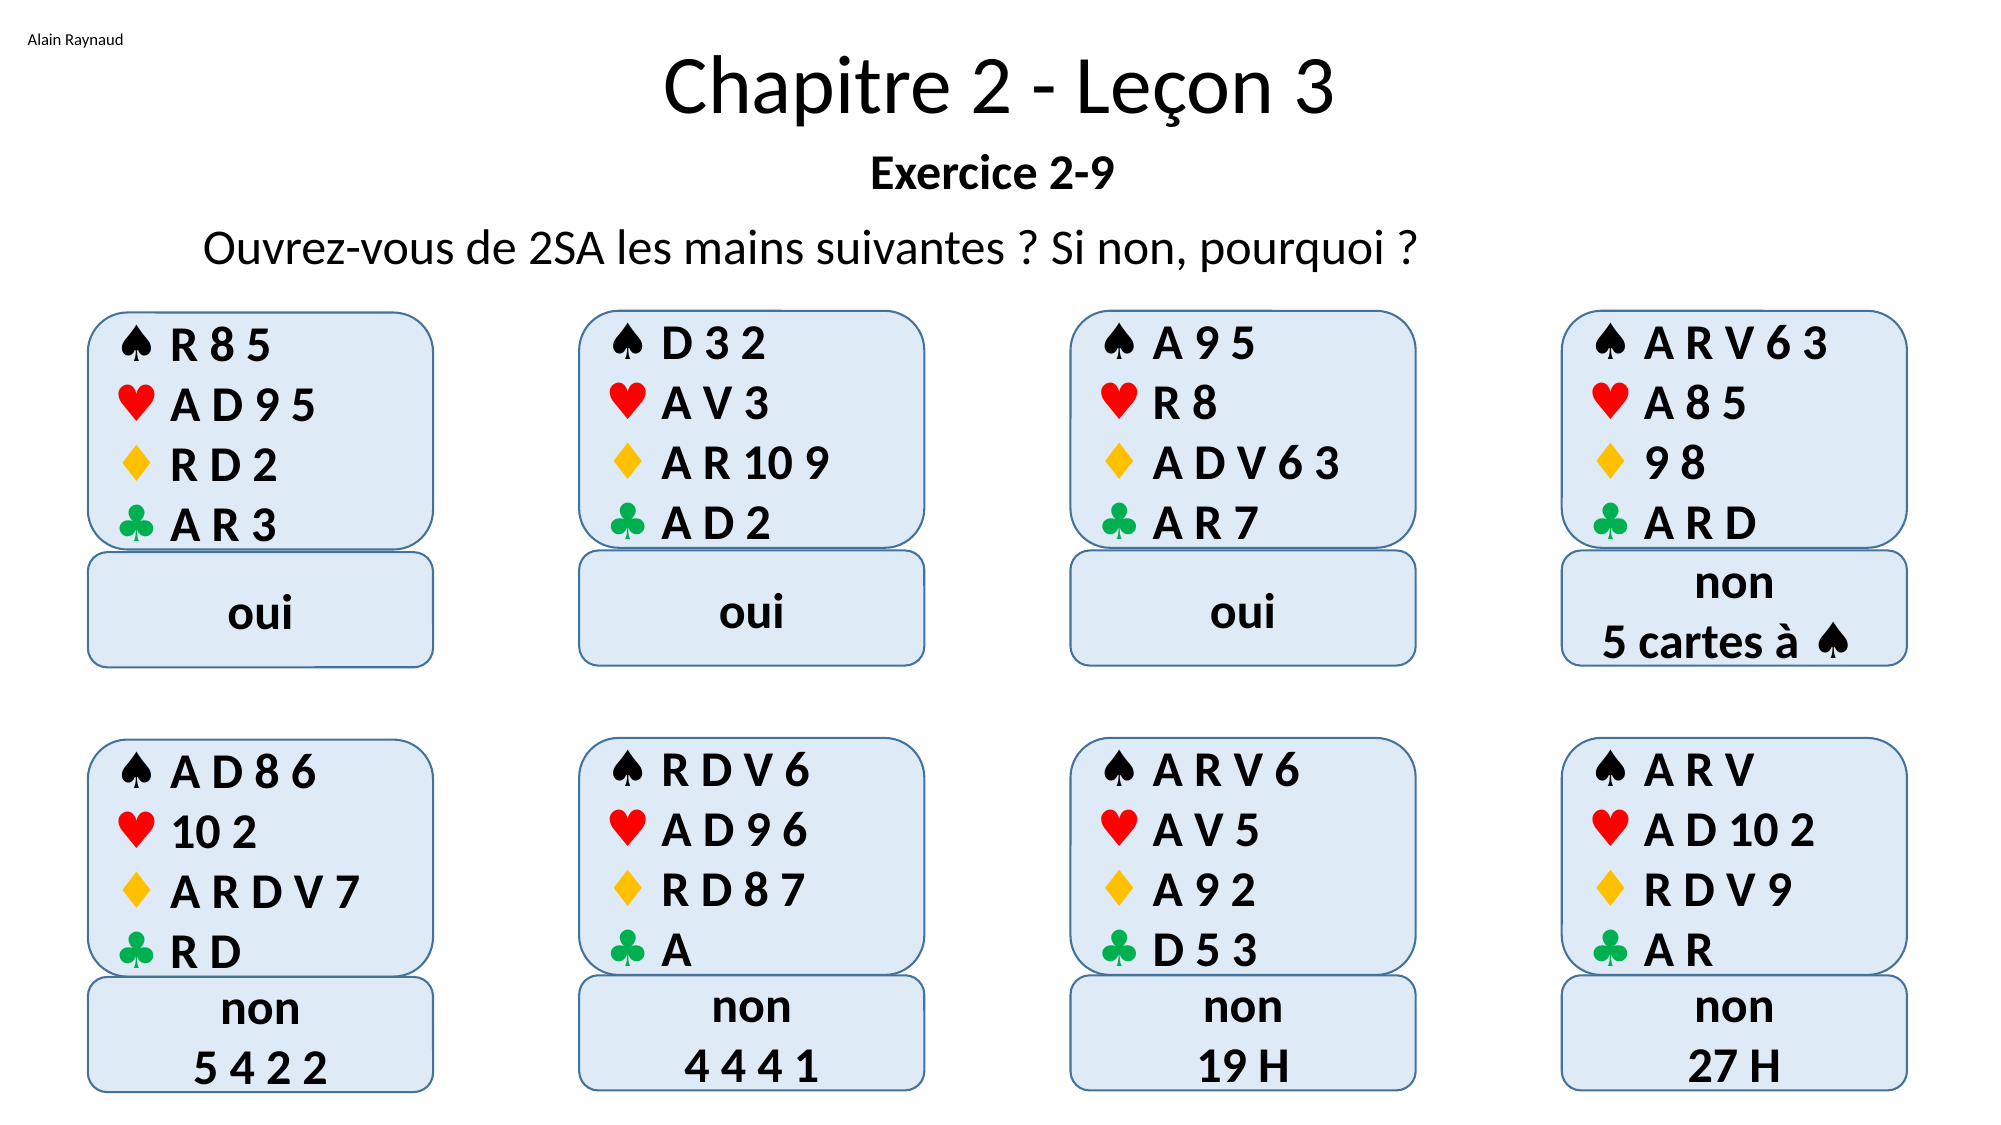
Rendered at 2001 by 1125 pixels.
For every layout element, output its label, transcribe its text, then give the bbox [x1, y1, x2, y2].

text_box ♠ A 9 5 ♥ R 8 ♦ A D V 6 3 ♣ A R 7 [1069, 309, 1417, 549]
subtitle Exercice 2-9 Ouvrez-vous de 2SA les mains suivantes ? Si non, pourquoi ? [37, 139, 1948, 1088]
text_box ♠ A R V ♥ A D 10 2 ♦ R D V 9 ♣ A R [1560, 736, 1908, 974]
text_box ♠ D 3 2 ♥ A V 3 ♦ A R 10 9 ♣ A D 2 [578, 309, 926, 549]
text_box non 4 4 4 1 [578, 974, 926, 1092]
text_box ♠ R D V 6 ♥ A D 9 6 ♦ R D 8 7 ♣ A [578, 736, 926, 974]
text_box non 5 cartes à ♠ [1560, 549, 1908, 667]
text_box non 5 4 2 2 [86, 975, 435, 1094]
text_box non 19 H [1069, 974, 1417, 1092]
text_box ♠ A R V 6 3 ♥ A 8 5 ♦ 9 8 ♣ A R D [1560, 309, 1908, 549]
text_box ♠ R 8 5 ♥ A D 9 5 ♦ R D 2 ♣ A R 3 [86, 311, 435, 551]
title Chapitre 2 - Leçon 3 [249, 38, 1750, 139]
text_box oui [578, 549, 926, 667]
text_box ♠ A R V 6 ♥ A V 5 ♦ A 9 2 ♣ D 5 3 [1069, 736, 1417, 974]
text_box oui [86, 551, 435, 669]
text_box non 27 H [1560, 974, 1908, 1092]
text_box oui [1069, 549, 1417, 667]
text_box ♠ A D 8 6 ♥ 10 2 ♦ A R D V 7 ♣ R D [86, 738, 435, 975]
text_box Alain Raynaud [12, 21, 147, 57]
